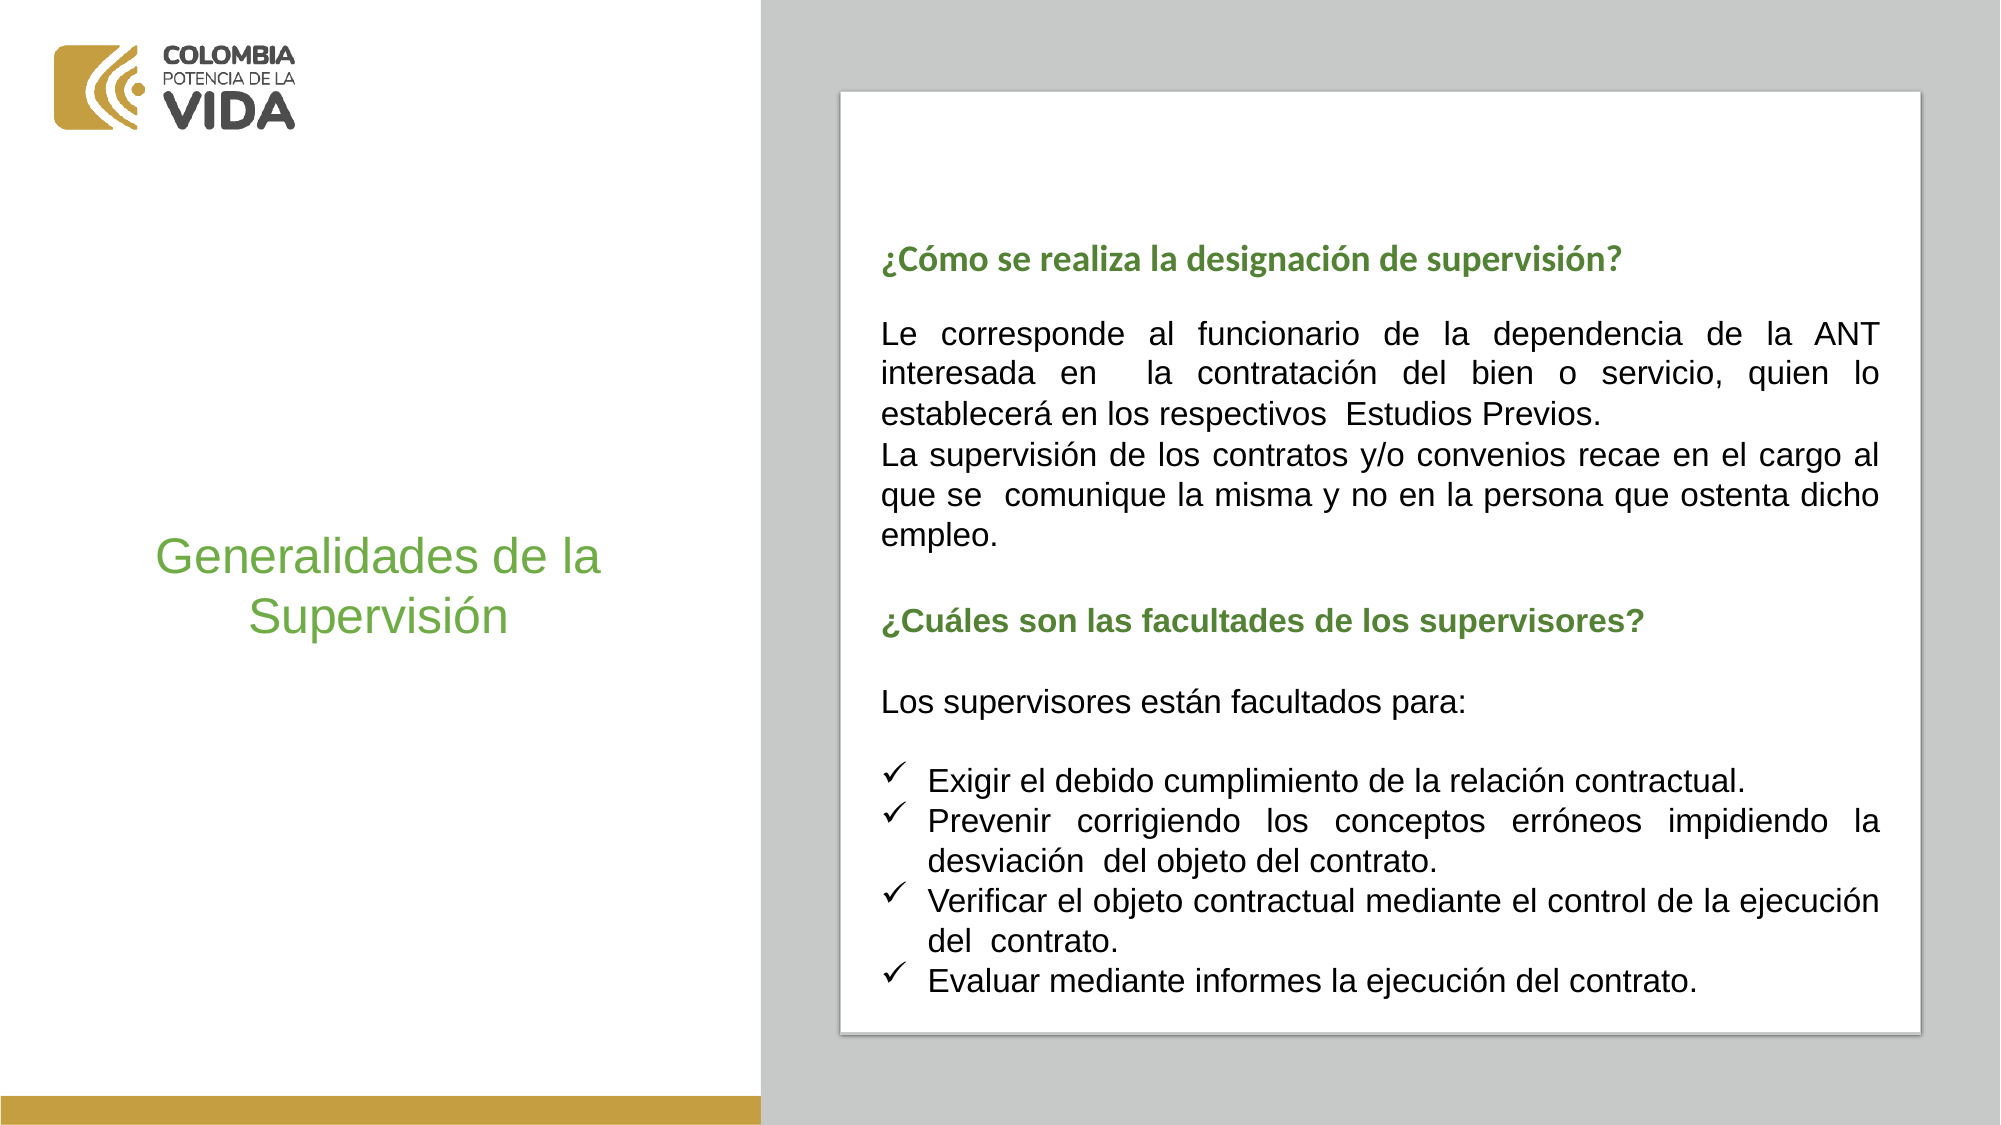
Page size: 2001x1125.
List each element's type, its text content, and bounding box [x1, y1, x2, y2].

text_box Generalidades de la Supervisión [70, 522, 685, 644]
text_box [760, 0, 2000, 1125]
picture [0, 0, 760, 1125]
